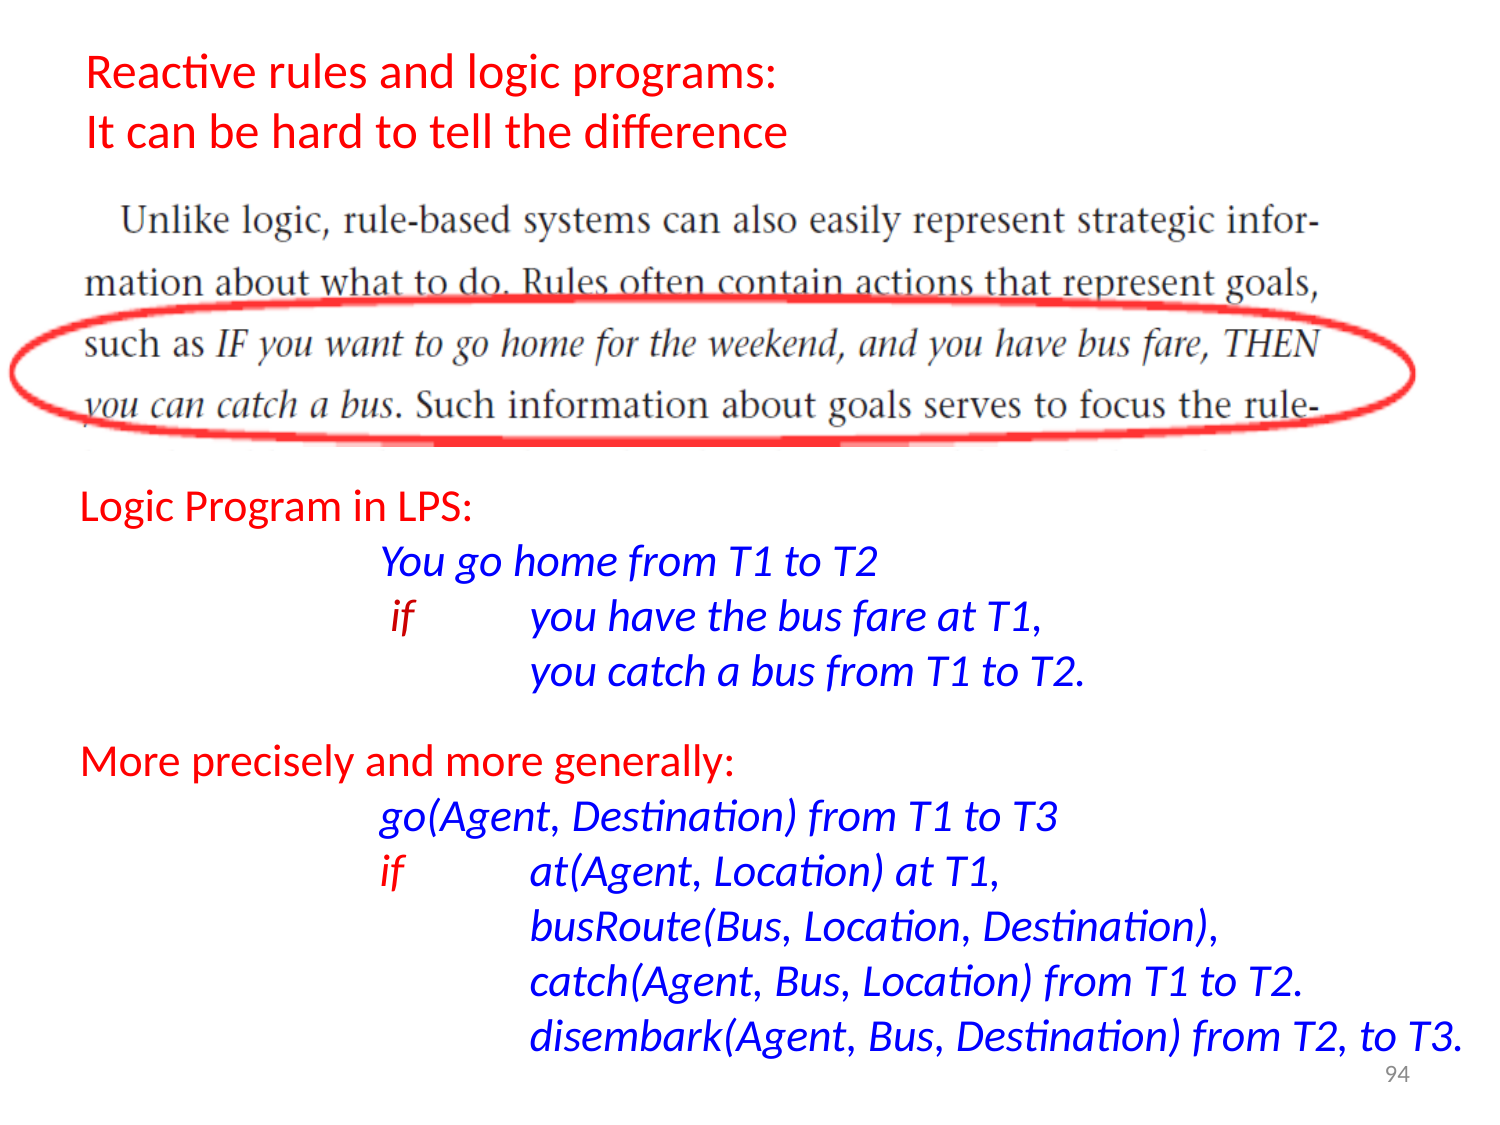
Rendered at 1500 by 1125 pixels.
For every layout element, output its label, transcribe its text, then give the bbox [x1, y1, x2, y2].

text_box Logic Program in LPS: You go home from T1 to T2 if you have the bus fare at T1, you catch a bus from T1 to T2. More precisely and more generally: go(Agent, Destination) from T1 to T3 if at(Agent, Location) at T1, busRoute(Bus, Location, Destination), catch(Agent, Bus, Location) from T1 to T2. disembark(Agent, Bus, Destination) from T2, to T3. [64, 467, 1495, 1125]
picture [0, 198, 1475, 710]
text_box Reactive rules and logic programs: It can be hard to tell the difference [70, 30, 1075, 166]
